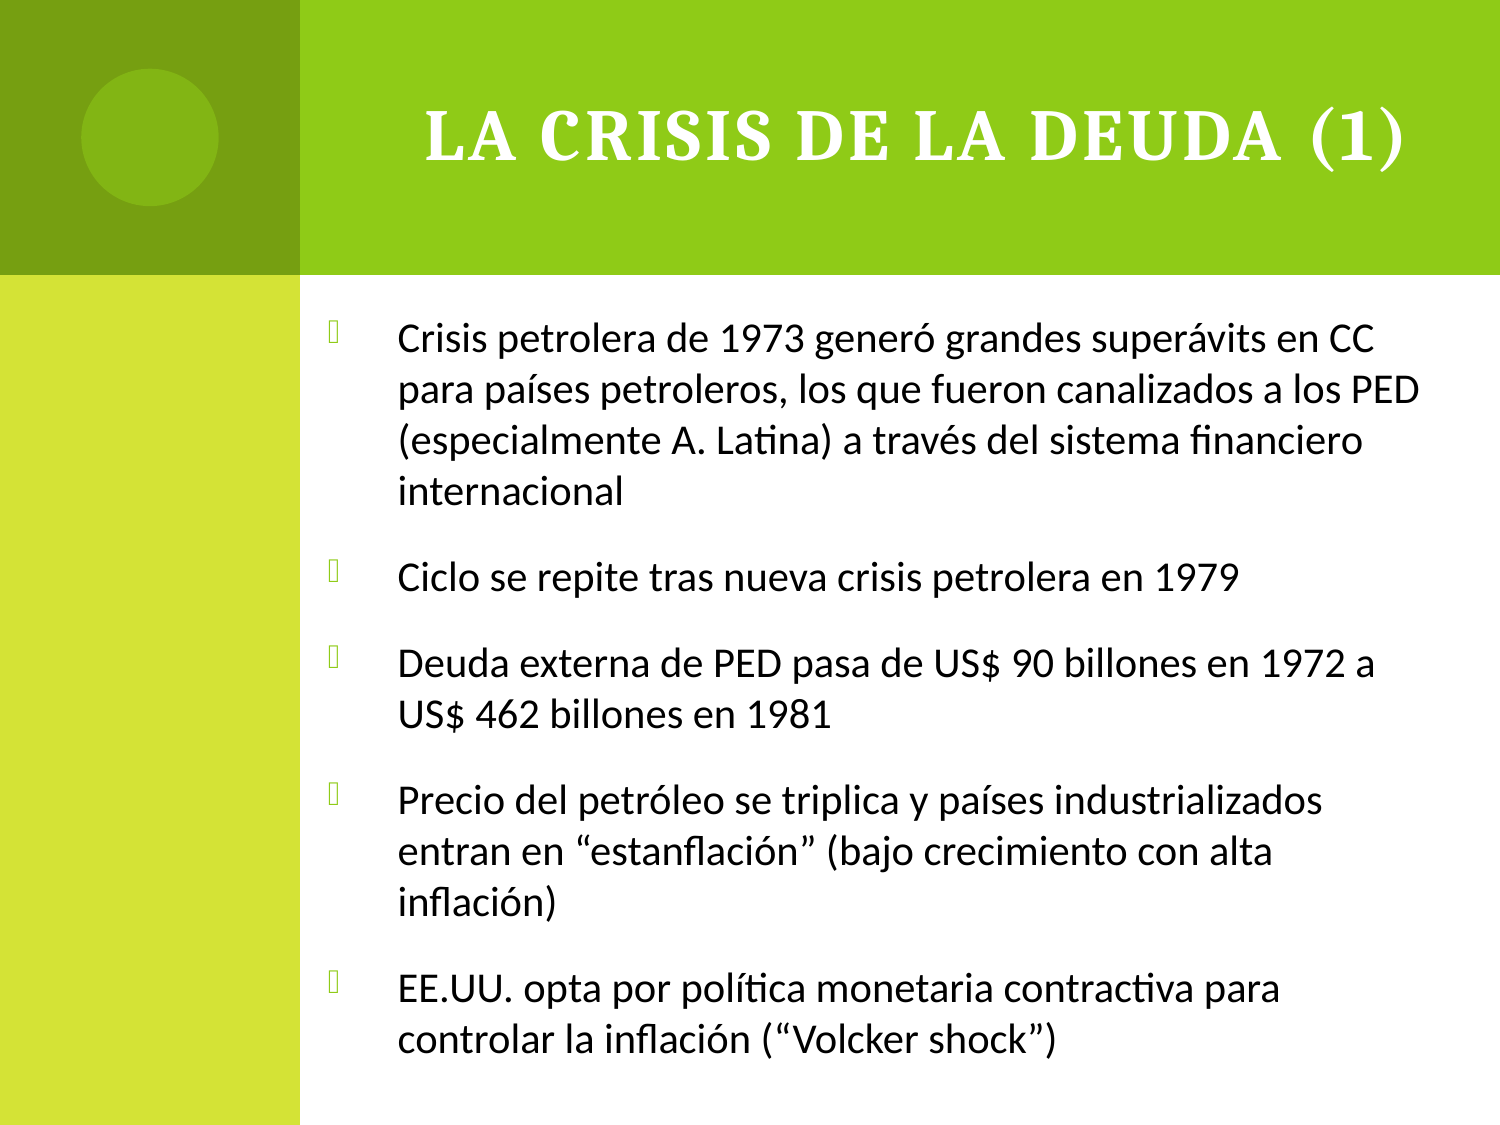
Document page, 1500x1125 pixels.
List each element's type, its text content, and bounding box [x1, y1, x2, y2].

title La crisis de la deuda (1) [399, 37, 1425, 225]
list Crisis petrolera de 1973 generó grandes superávits en CC para países petroleros, los que fueron canalizados a los PED (especialmente A. Latina) a través del sistema financiero internacional Ciclo se repite tras nueva crisis petrolera en 1979 Deuda externa de PED pasa de US$ 90 billones en 1972 a US$ 462 billones en 1981 Precio del petróleo se triplica y países industrializados entran en “estanflación” (bajo crecimiento con alta inflación) EE.UU. opta por política monetaria contractiva para controlar la inflación (“Volcker shock”) [312, 302, 1447, 1071]
